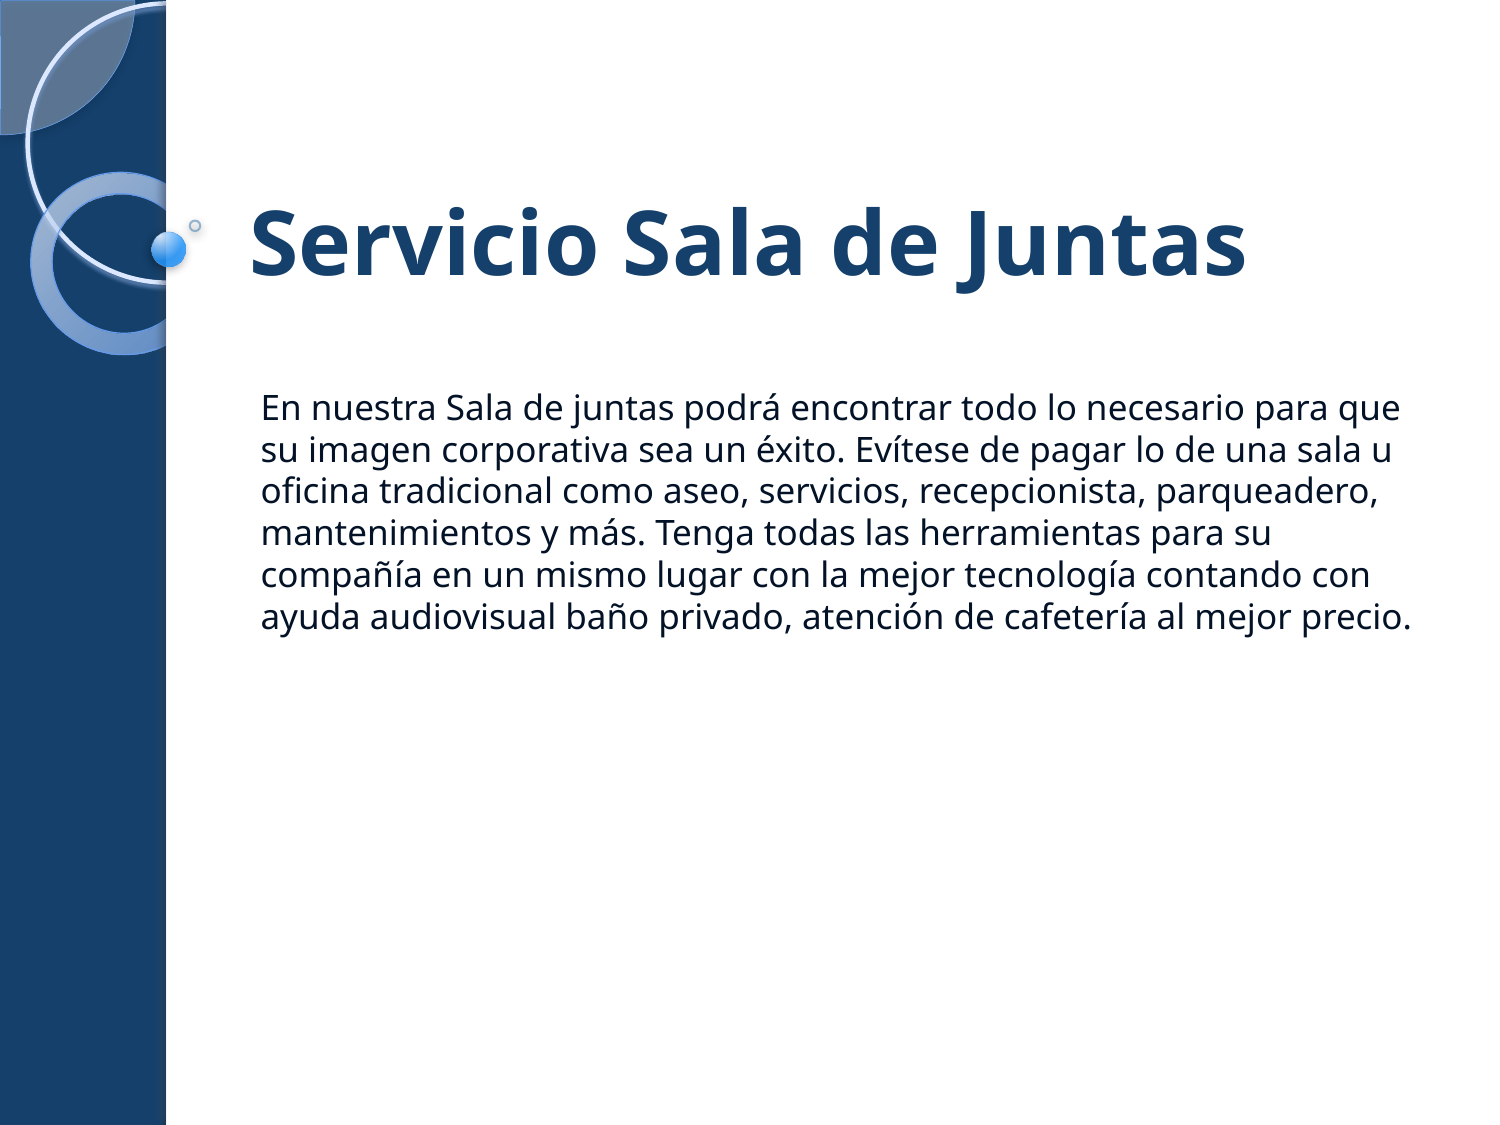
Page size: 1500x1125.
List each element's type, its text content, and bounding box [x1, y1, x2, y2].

subtitle En nuestra Sala de juntas podrá encontrar todo lo necesario para que su imagen corporativa sea un éxito. Evítese de pagar lo de una sala u oficina tradicional como aseo, servicios, recepcionista, parqueadero, mantenimientos y más. Tenga todas las herramientas para su compañía en un mismo lugar con la mejor tecnología contando con ayuda audiovisual baño privado, atención de cafetería al mejor precio. [242, 385, 1458, 673]
title Servicio Sala de Juntas [234, 59, 1450, 301]
